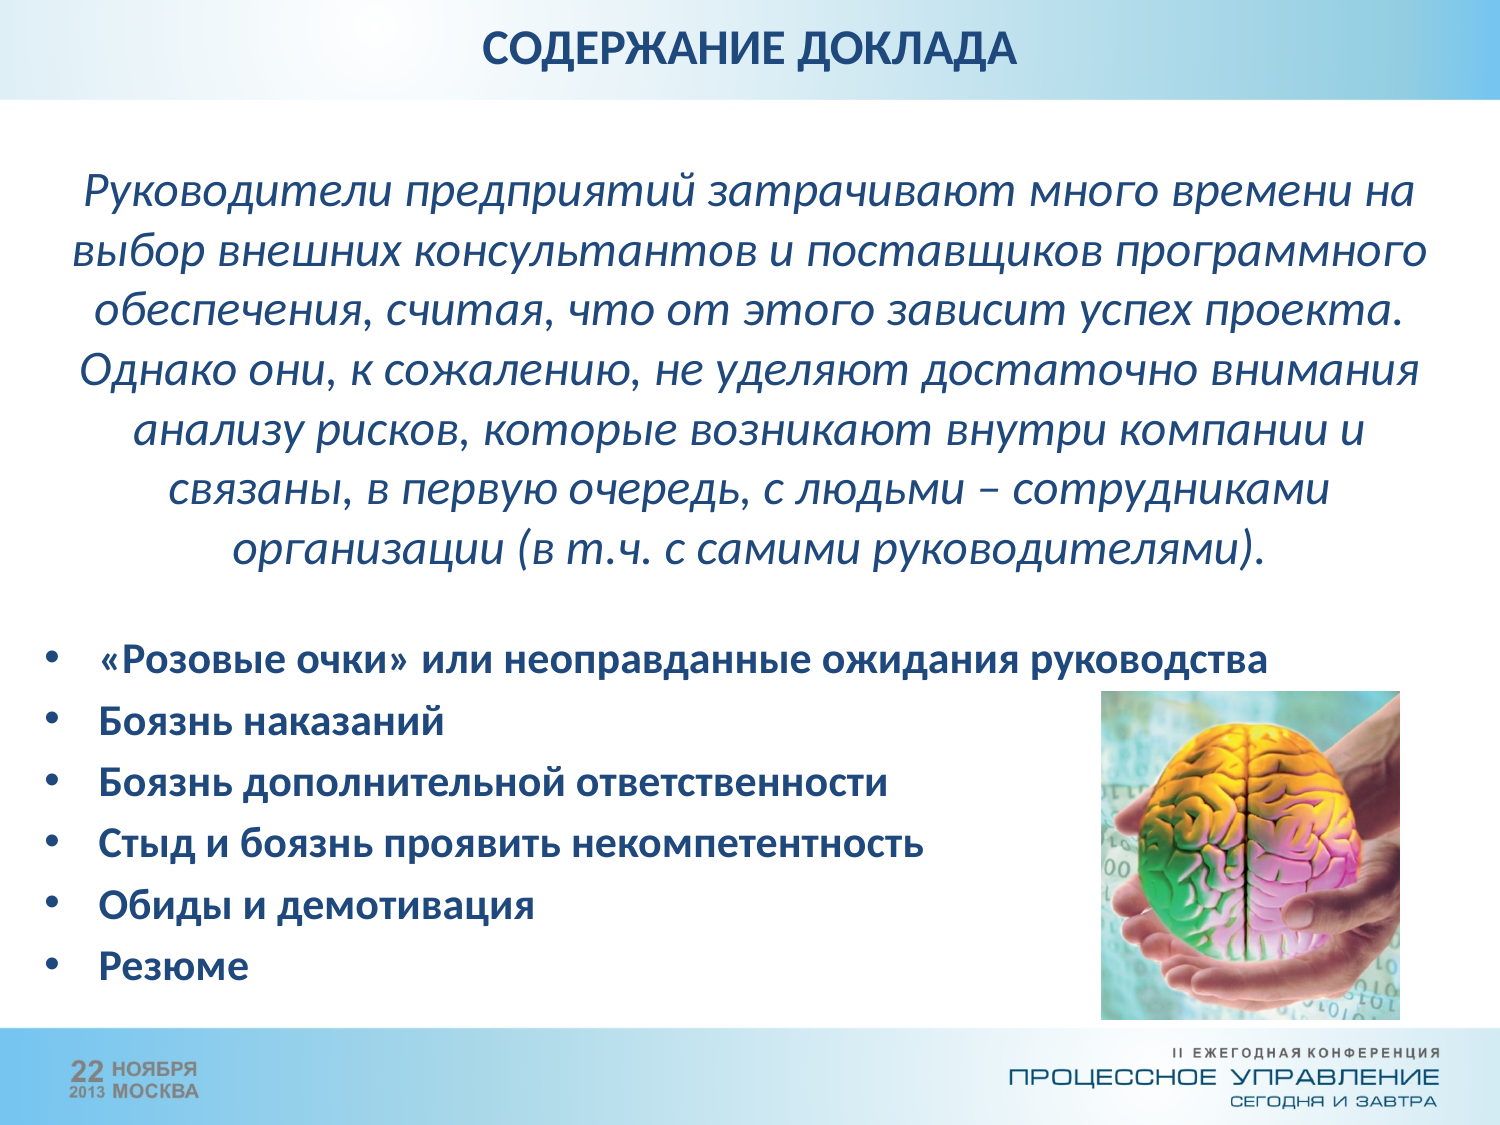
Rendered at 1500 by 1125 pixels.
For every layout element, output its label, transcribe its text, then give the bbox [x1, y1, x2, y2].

list Руководители предприятий затрачивают много времени на выбор внешних консультантов и поставщиков программного обеспечения, считая, что от этого зависит успех проекта. Однако они, к сожалению, не уделяют достаточно внимания анализу рисков, которые возникают внутри компании и связаны, в первую очередь, с людьми – сотрудниками организации (в т.ч. с самими руководителями). «Розовые очки» или неоправданные ожидания руководства Боязнь наказаний Боязнь дополнительной ответственности Стыд и боязнь проявить некомпетентность Обиды и демотивация Резюме [29, 148, 1471, 1000]
picture [0, 0, 1500, 1125]
list СОДЕРЖАНИЕ ДОКЛАДА [29, 7, 1471, 102]
